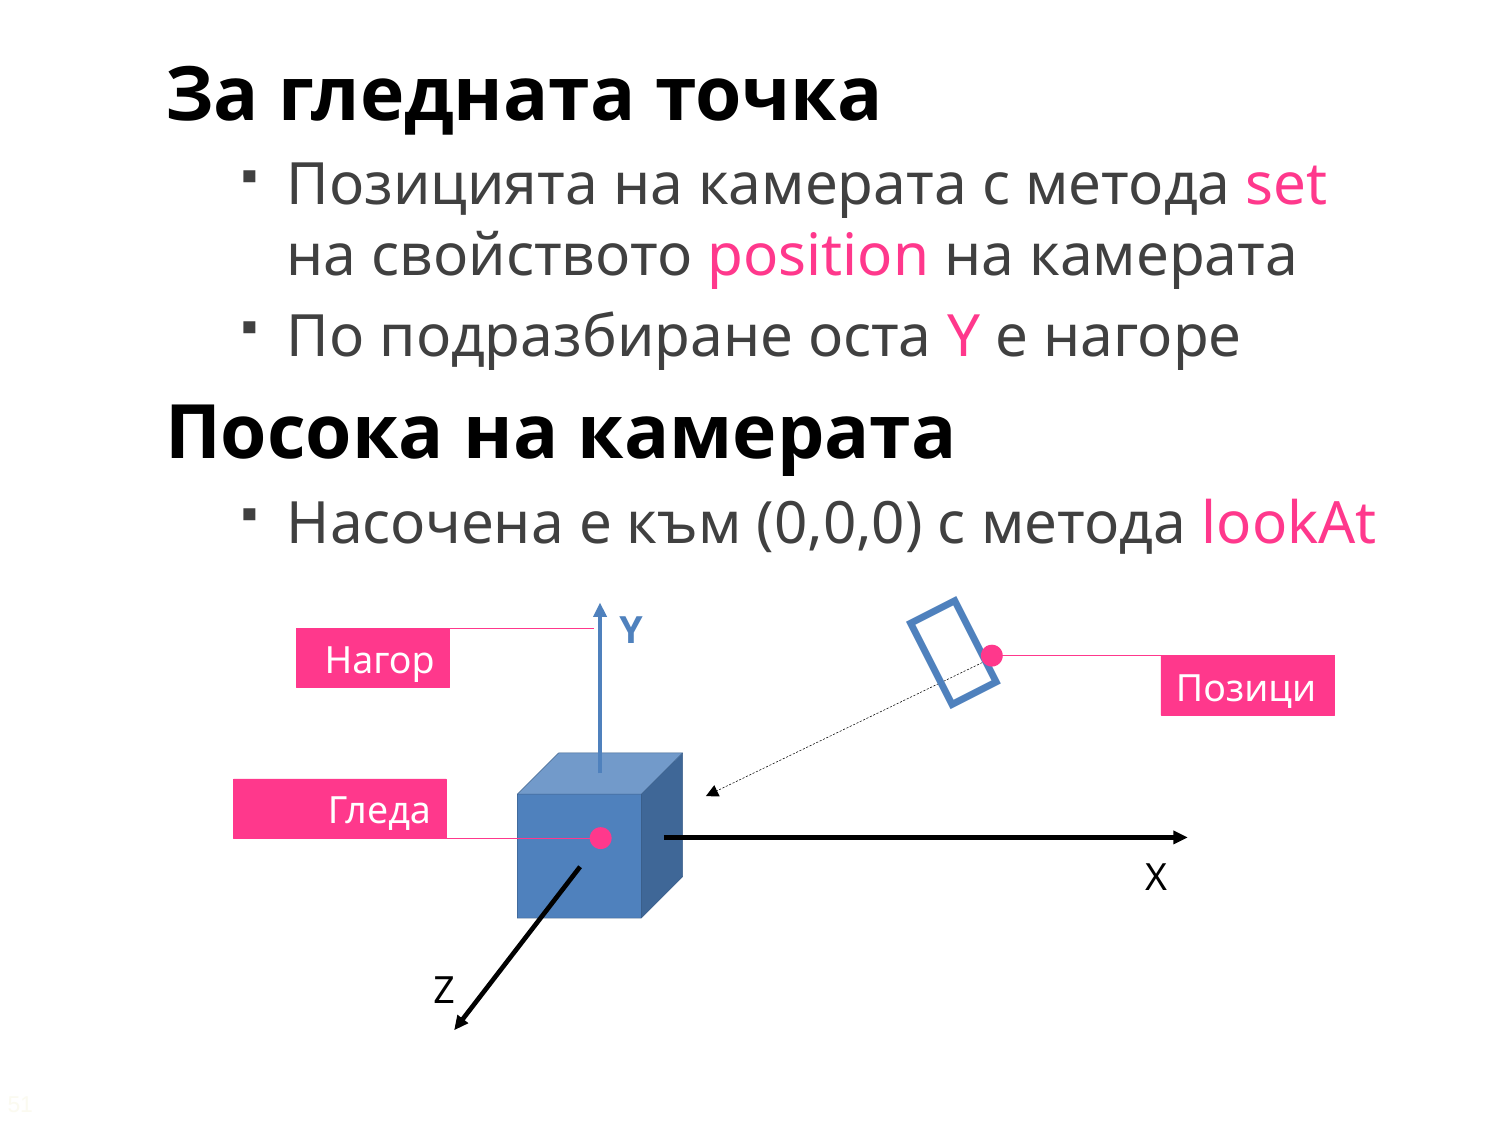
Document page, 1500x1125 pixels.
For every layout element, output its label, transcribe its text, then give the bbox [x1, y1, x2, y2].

text_box Y [598, 588, 664, 669]
text_box [515, 750, 685, 921]
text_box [691, 597, 1056, 782]
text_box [454, 866, 581, 1031]
text_box X [1123, 835, 1189, 916]
text_box [590, 825, 614, 852]
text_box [233, 778, 591, 839]
list За гледната точка Позицията на камерата с метода set на свойството position на камерата По подразбиране оста Y е нагоре Посока на камерата Насочена е към (0,0,0) с метода lookAt [150, 37, 1488, 1113]
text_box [296, 628, 595, 688]
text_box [1000, 654, 1335, 716]
text_box Z [411, 948, 449, 1028]
